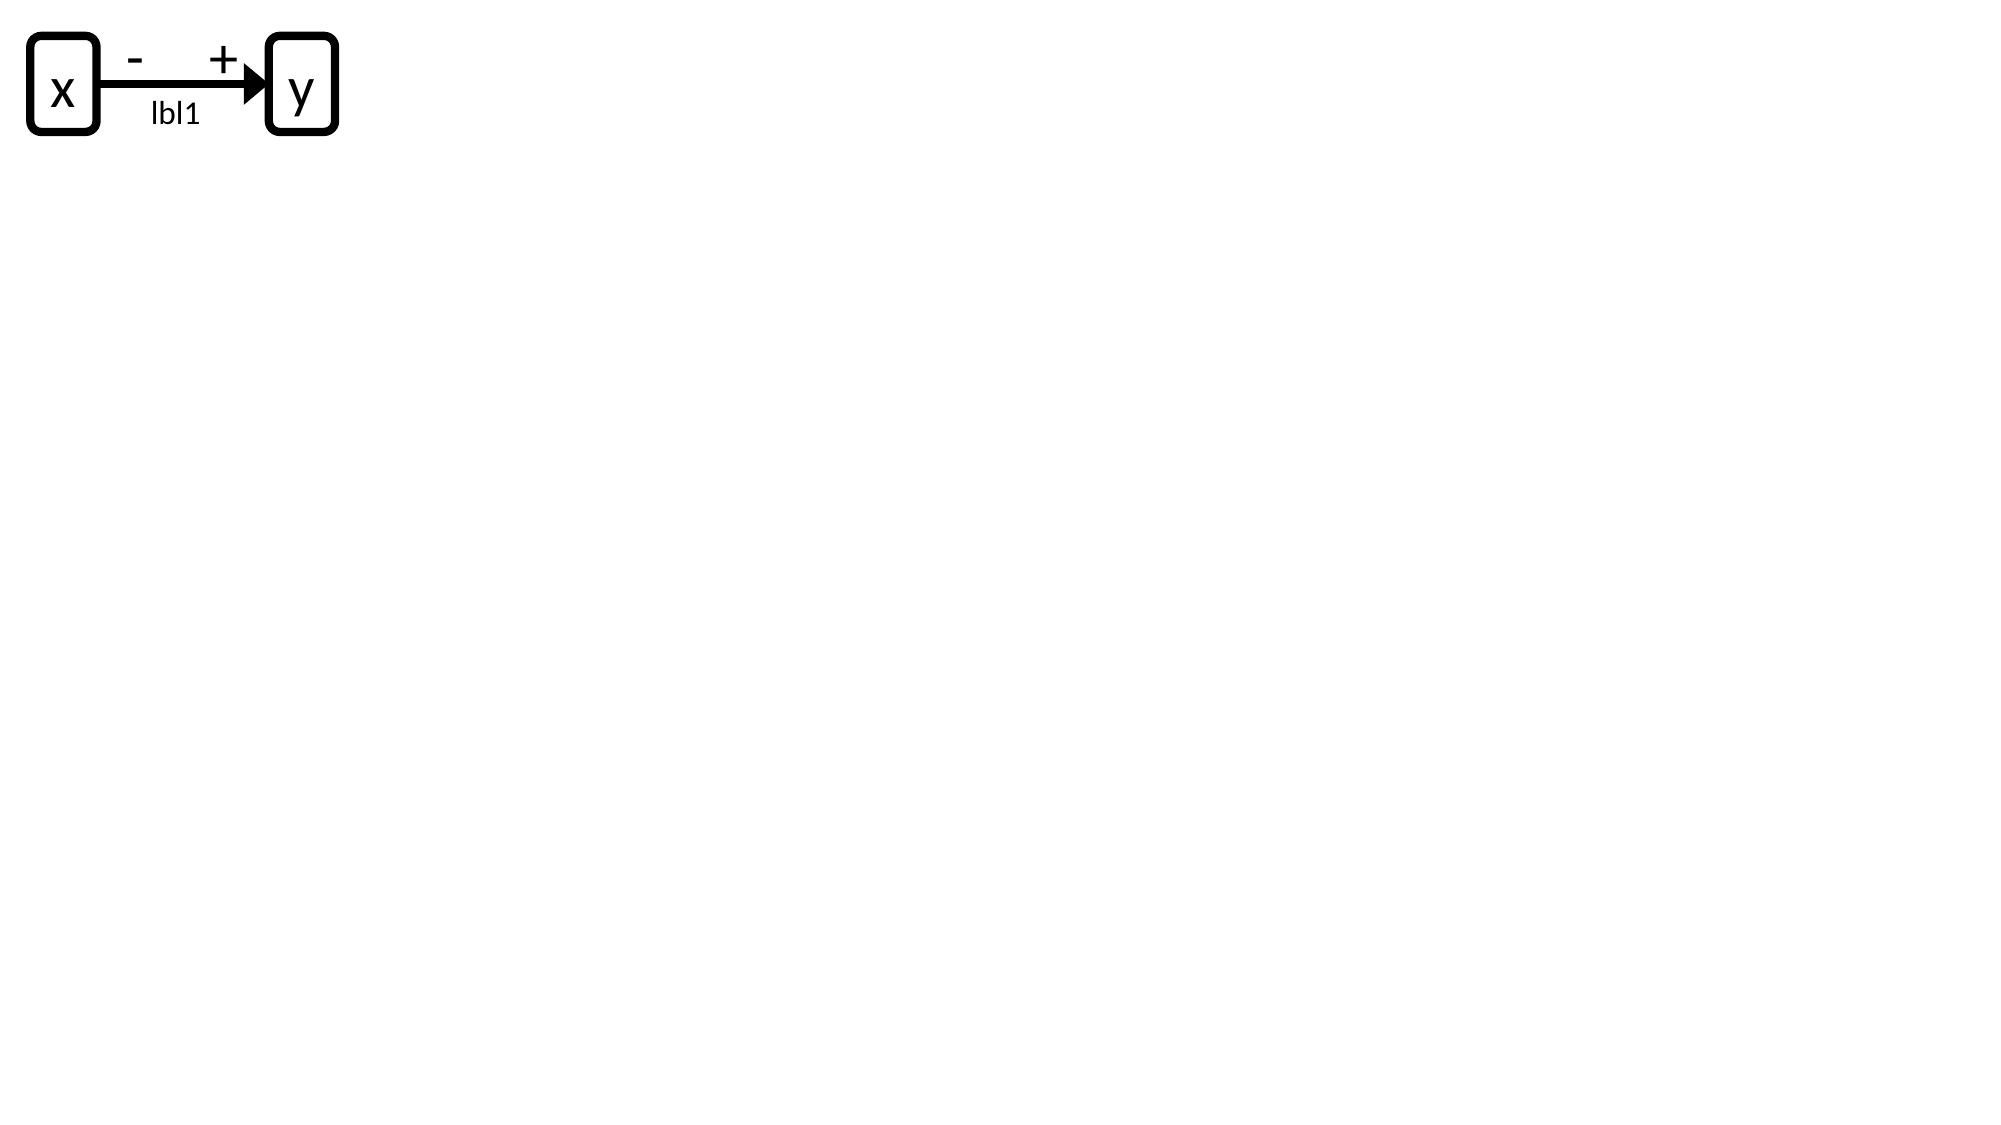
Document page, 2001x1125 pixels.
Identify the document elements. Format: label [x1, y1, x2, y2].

text_box [30, 12, 336, 140]
